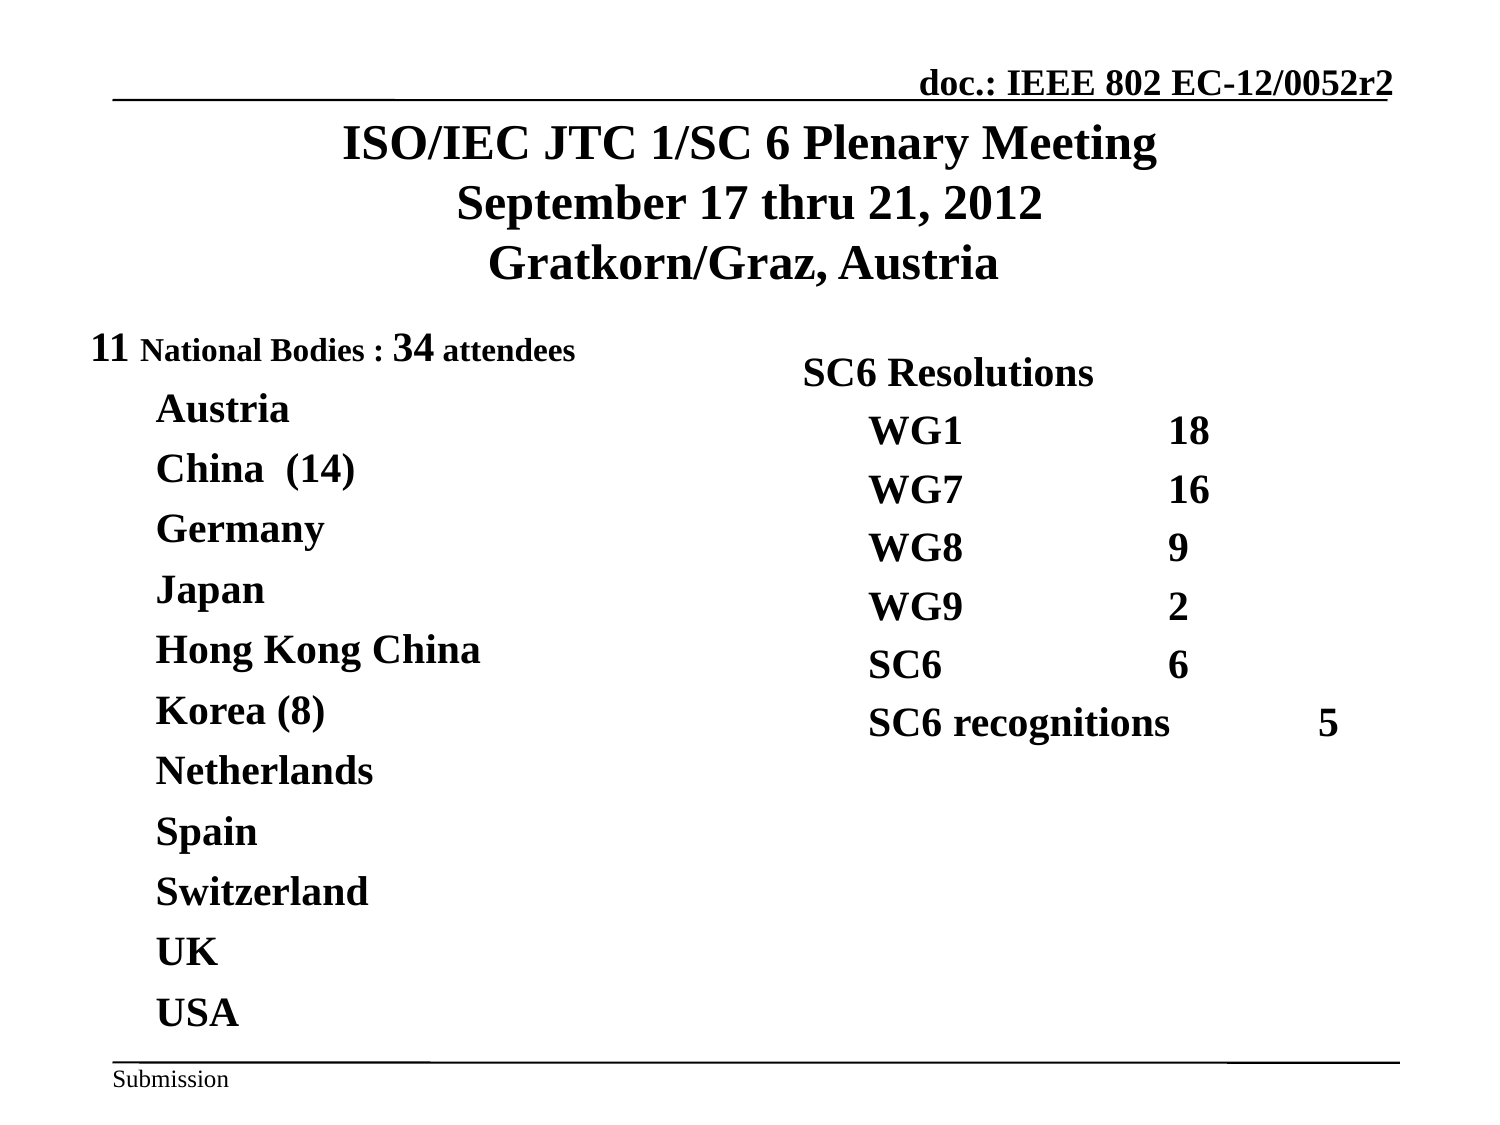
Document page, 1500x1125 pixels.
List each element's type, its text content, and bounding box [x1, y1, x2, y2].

list 11 National Bodies : 34 attendees Austria China (14) Germany Japan Hong Kong China Korea (8) Netherlands Spain Switzerland UK USA [74, 312, 726, 1051]
text_box SC6 Resolutions WG1 18 WG7 16 WG8 9 WG9 2 SC6 6 SC6 recognitions 5 [787, 337, 1438, 1075]
title ISO/IEC JTC 1/SC 6 Plenary Meeting September 17 thru 21, 2012 Gratkorn/Graz, Austria [112, 112, 1388, 288]
